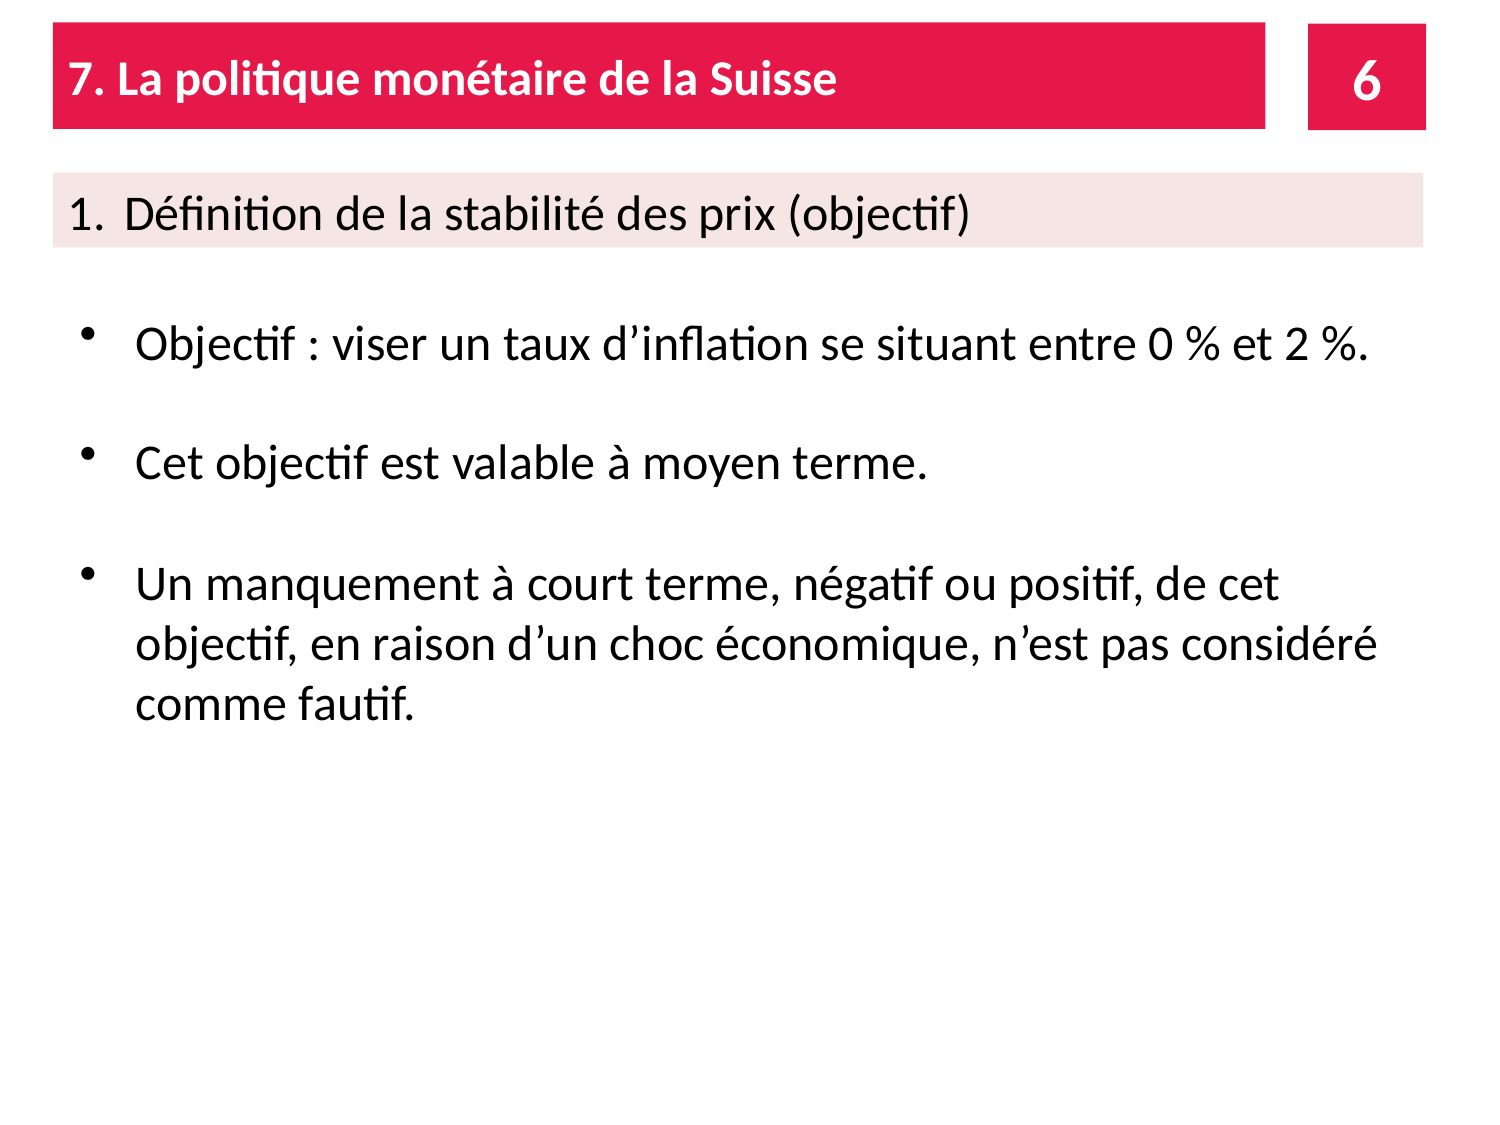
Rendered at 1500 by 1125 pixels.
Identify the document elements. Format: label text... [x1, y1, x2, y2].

text_box 7. La politique monétaire de la Suisse [52, 22, 1266, 129]
text_box 6 [1308, 23, 1427, 131]
text_box Objectif : viser un taux d’inflation se situant entre 0 % et 2 %. Cet objectif est valable à moyen terme. Un manquement à court terme, négatif ou positif, de cet objectif, en raison d’un choc économique, n’est pas considéré comme fautif. [64, 302, 1427, 738]
text_box Définition de la stabilité des prix (objectif) [53, 172, 1424, 248]
